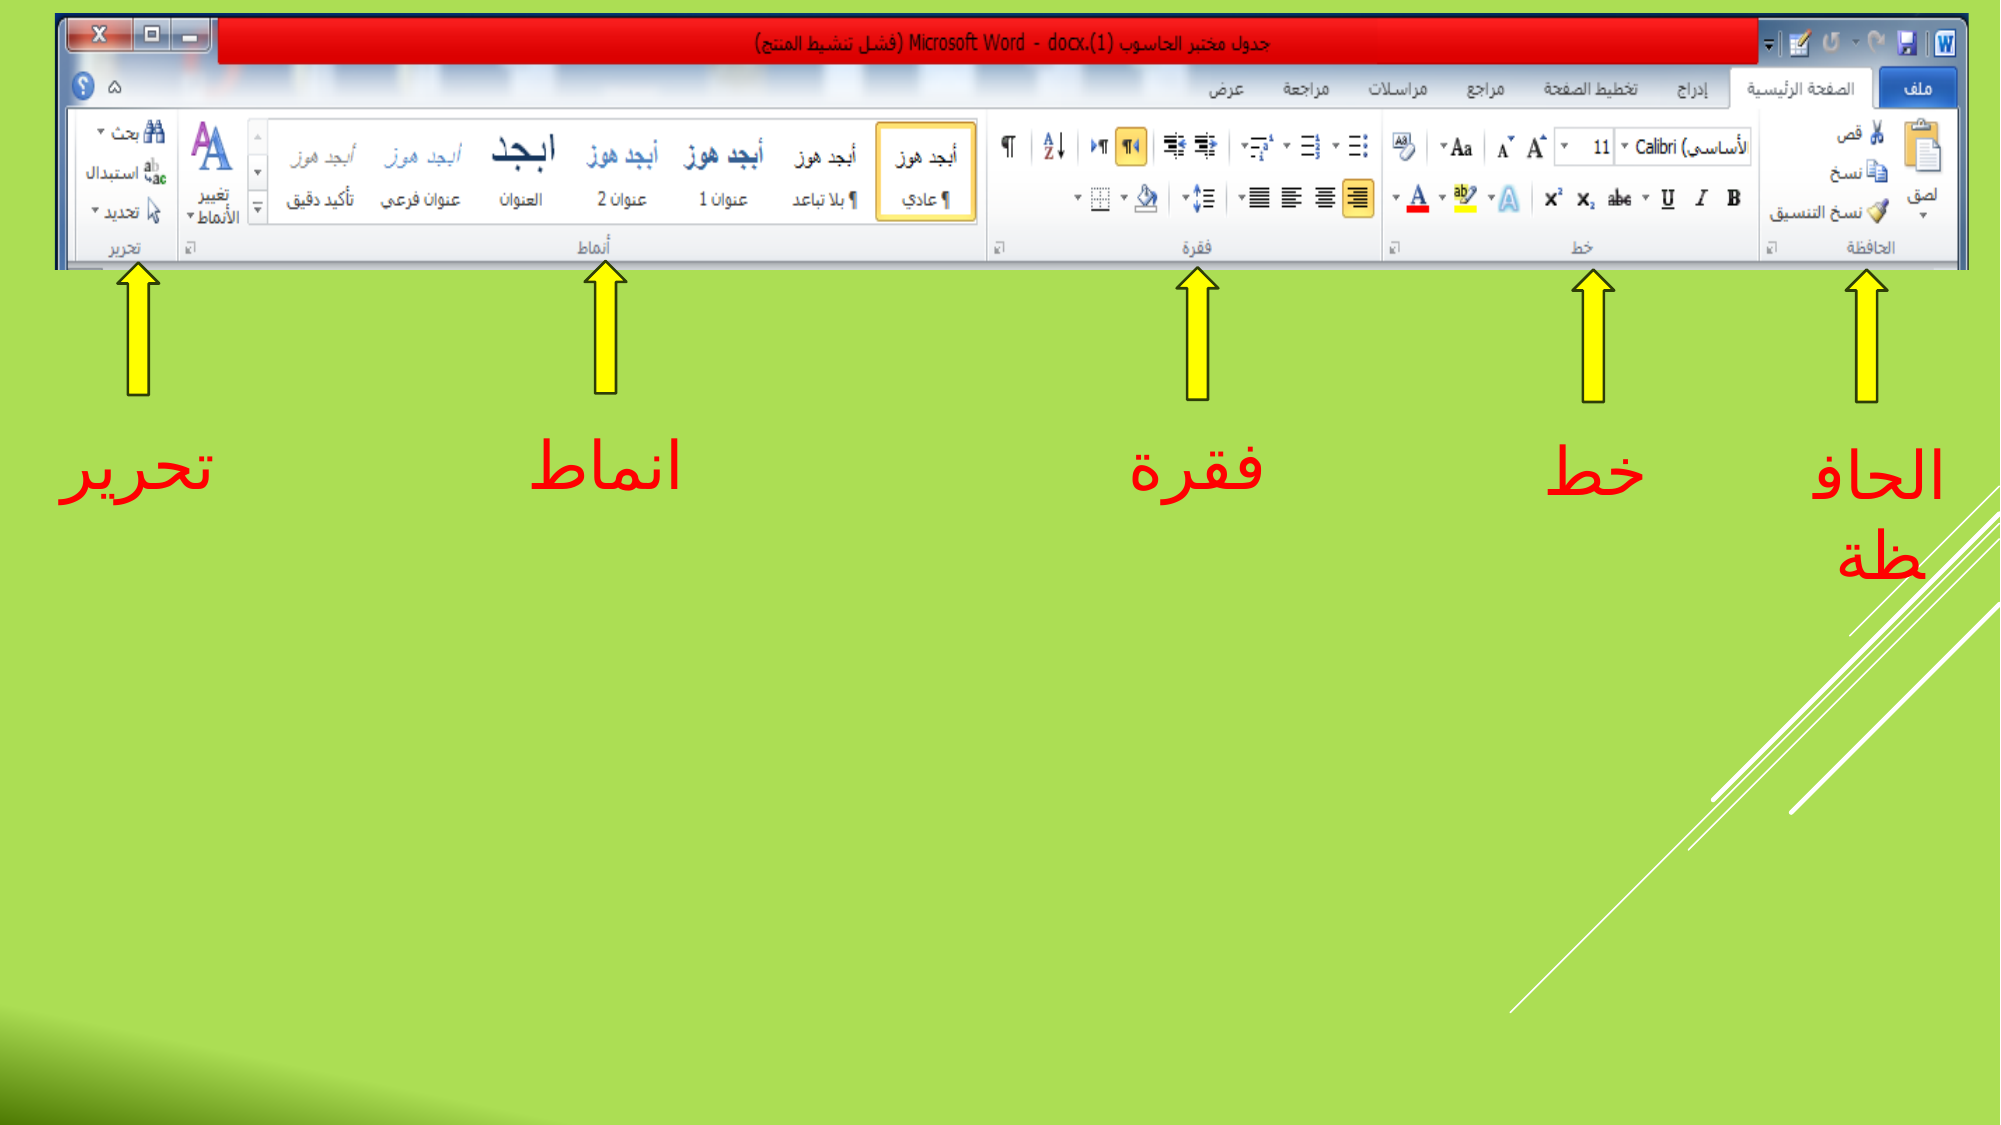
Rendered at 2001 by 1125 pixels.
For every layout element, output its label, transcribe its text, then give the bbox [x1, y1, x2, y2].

text_box [1844, 270, 1889, 404]
text_box [583, 270, 628, 395]
text_box خط [1492, 421, 1699, 516]
text_box الحافظة [1777, 425, 1984, 600]
picture [54, 13, 1969, 270]
text_box [1175, 270, 1220, 402]
text_box [116, 270, 161, 397]
text_box فقرة [1094, 415, 1301, 511]
text_box انماط [502, 415, 709, 511]
text_box [1571, 270, 1616, 404]
text_box تحرير [35, 415, 242, 511]
